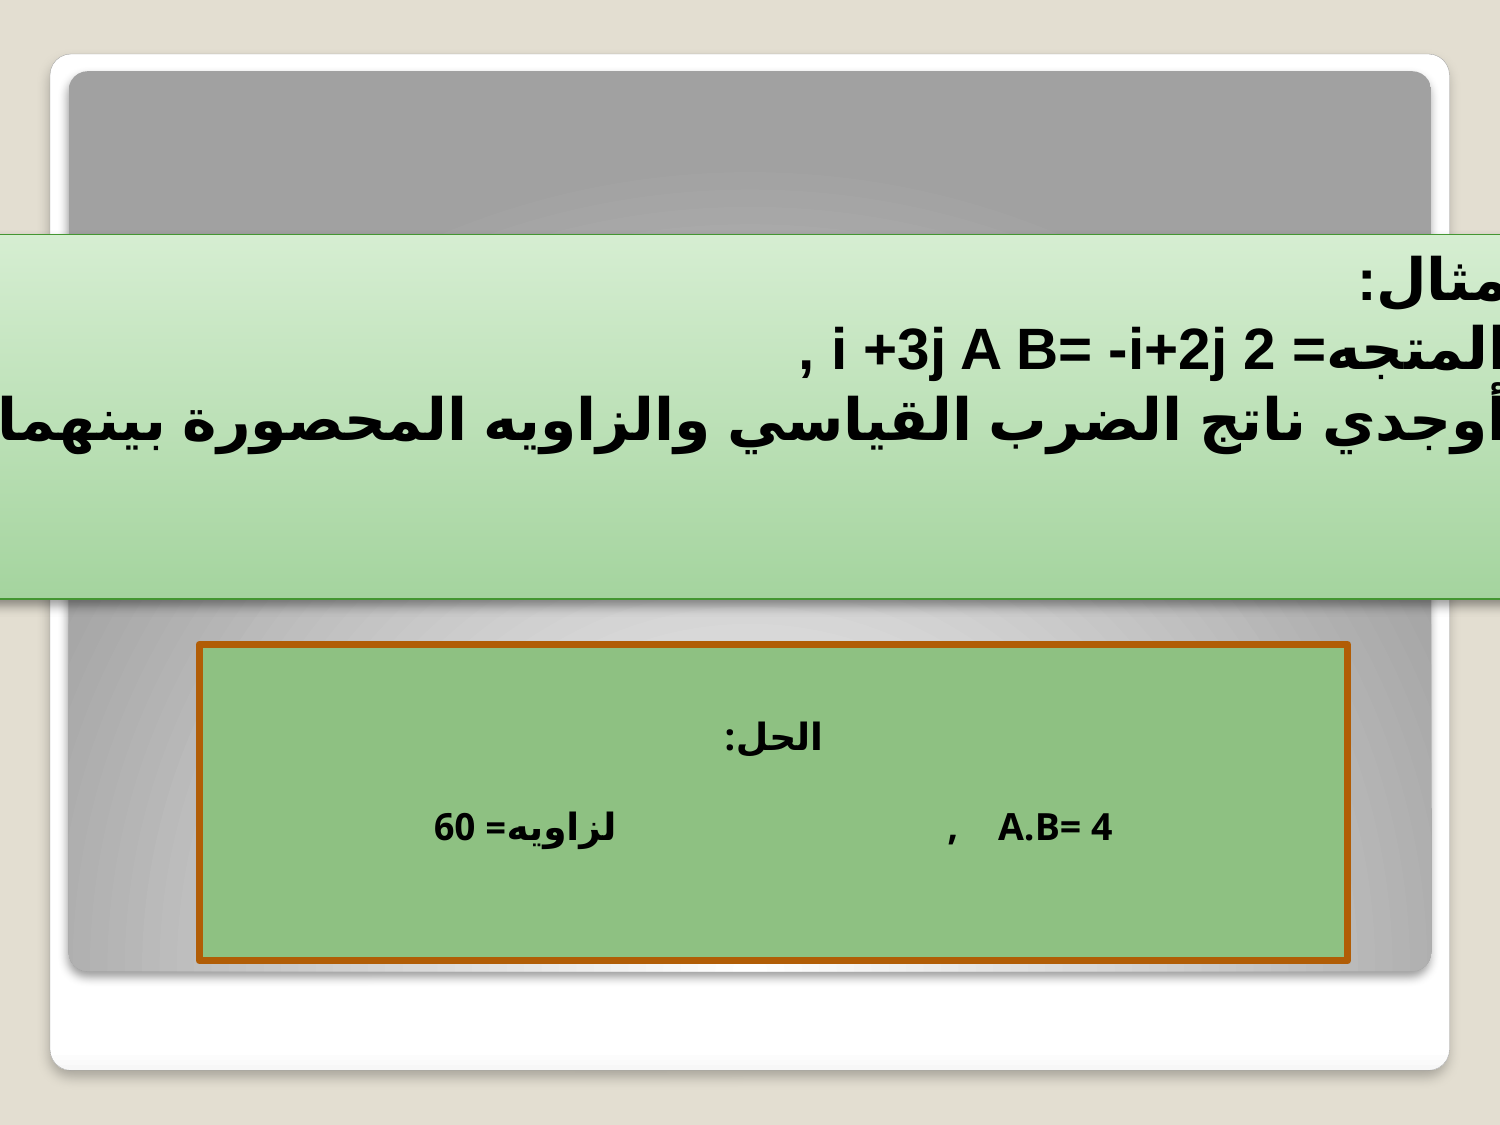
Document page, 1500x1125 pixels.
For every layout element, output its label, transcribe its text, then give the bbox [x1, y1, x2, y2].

text_box مثال: المتجه= 2 i +3j A B= -i+2j , أوجدي ناتج الضرب القياسي والزاويه المحصورة بينهما [0, 234, 1500, 600]
text_box الحل: A.B= 4 , لزاويه= 60 [196, 641, 1351, 964]
